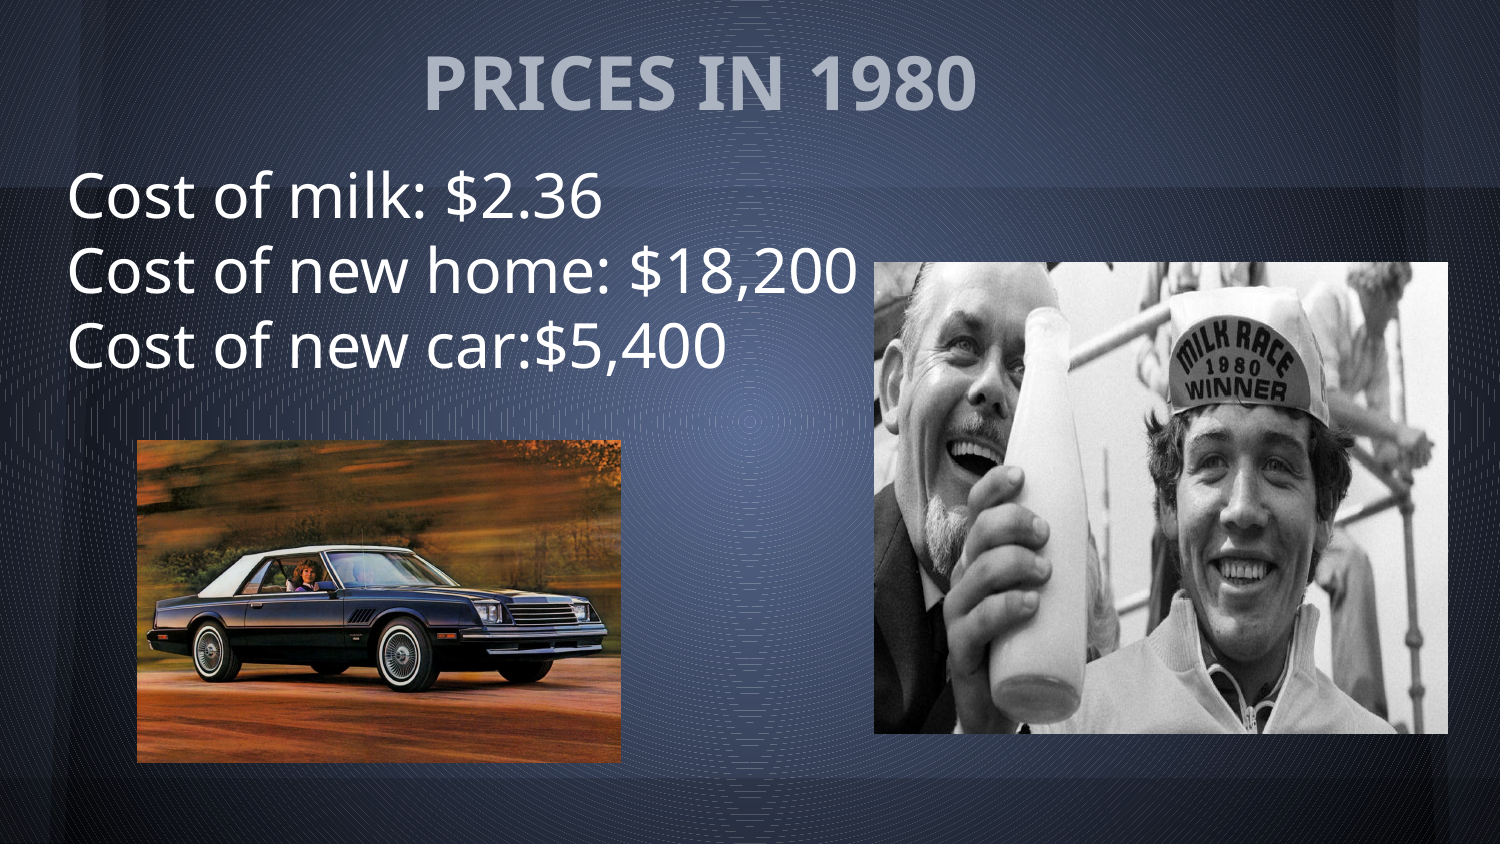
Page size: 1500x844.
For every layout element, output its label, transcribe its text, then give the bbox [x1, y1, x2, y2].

list Cost of milk: $2.36 Cost of new home: $18,200 Cost of new car:$5,400 [51, 140, 1402, 752]
title PRICES IN 1980 [75, 0, 1425, 141]
picture [137, 440, 621, 763]
picture [873, 262, 1449, 734]
